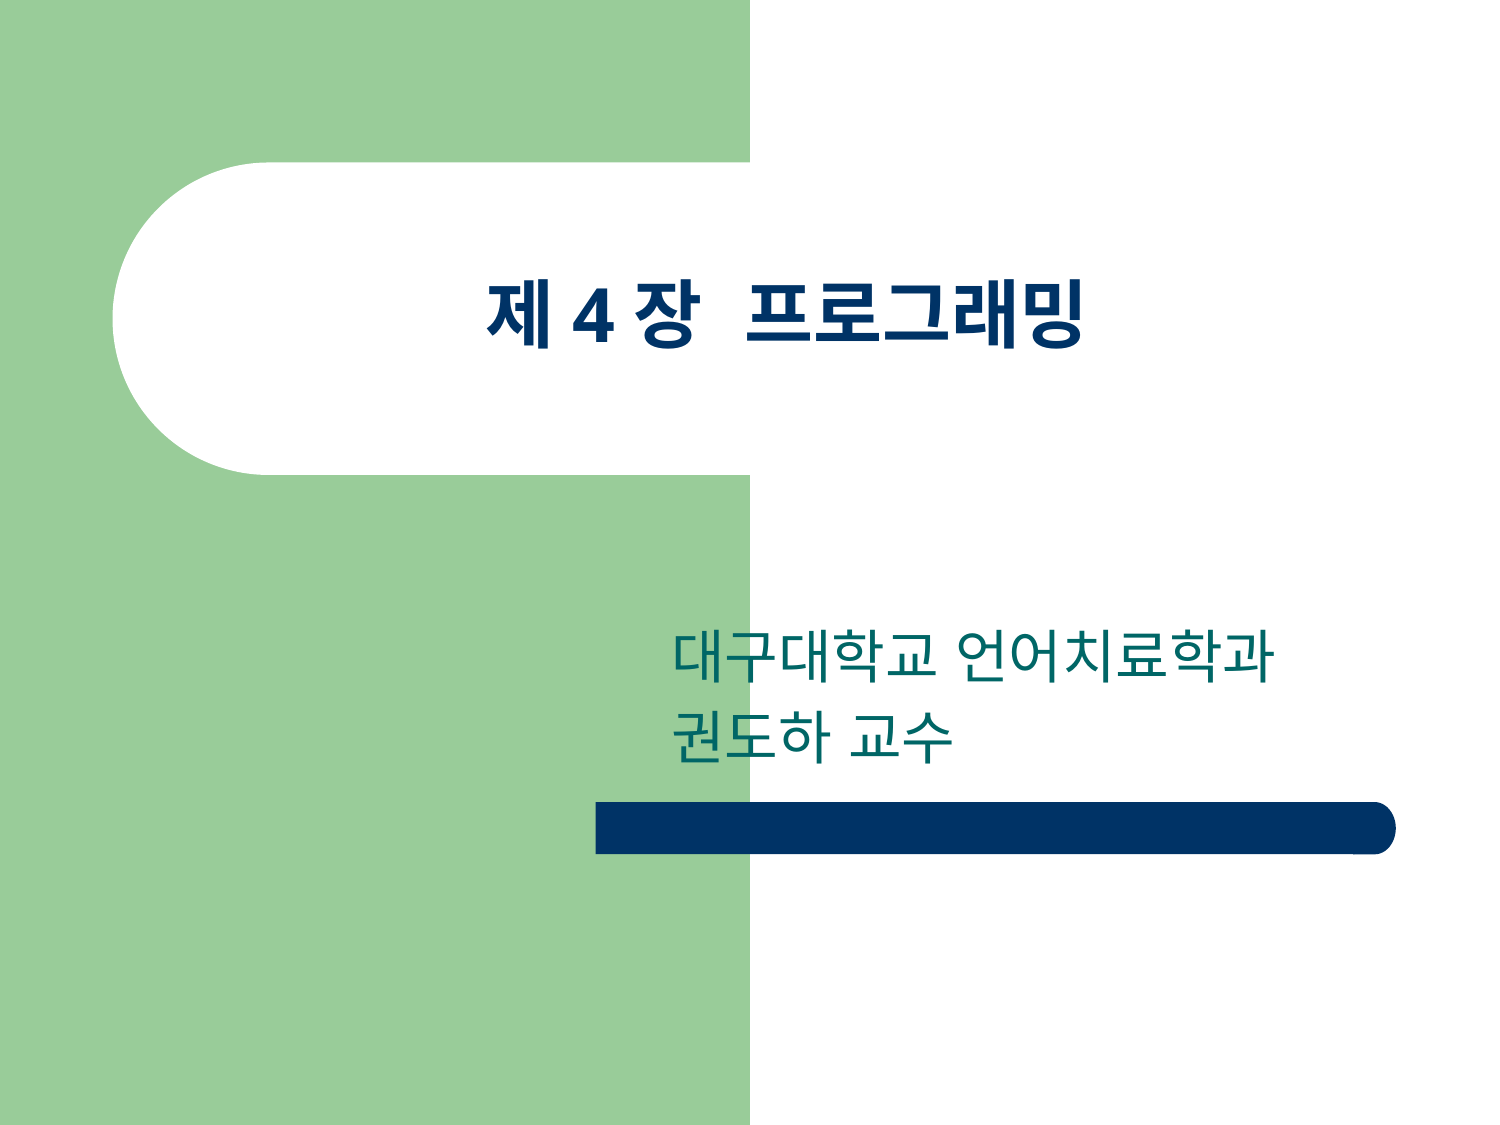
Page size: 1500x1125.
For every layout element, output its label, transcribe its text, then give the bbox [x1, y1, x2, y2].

title 제4장 프로그래밍 [112, 162, 1463, 476]
subtitle 대구대학교 언어치료학과 권도하 교수 [656, 479, 1395, 780]
